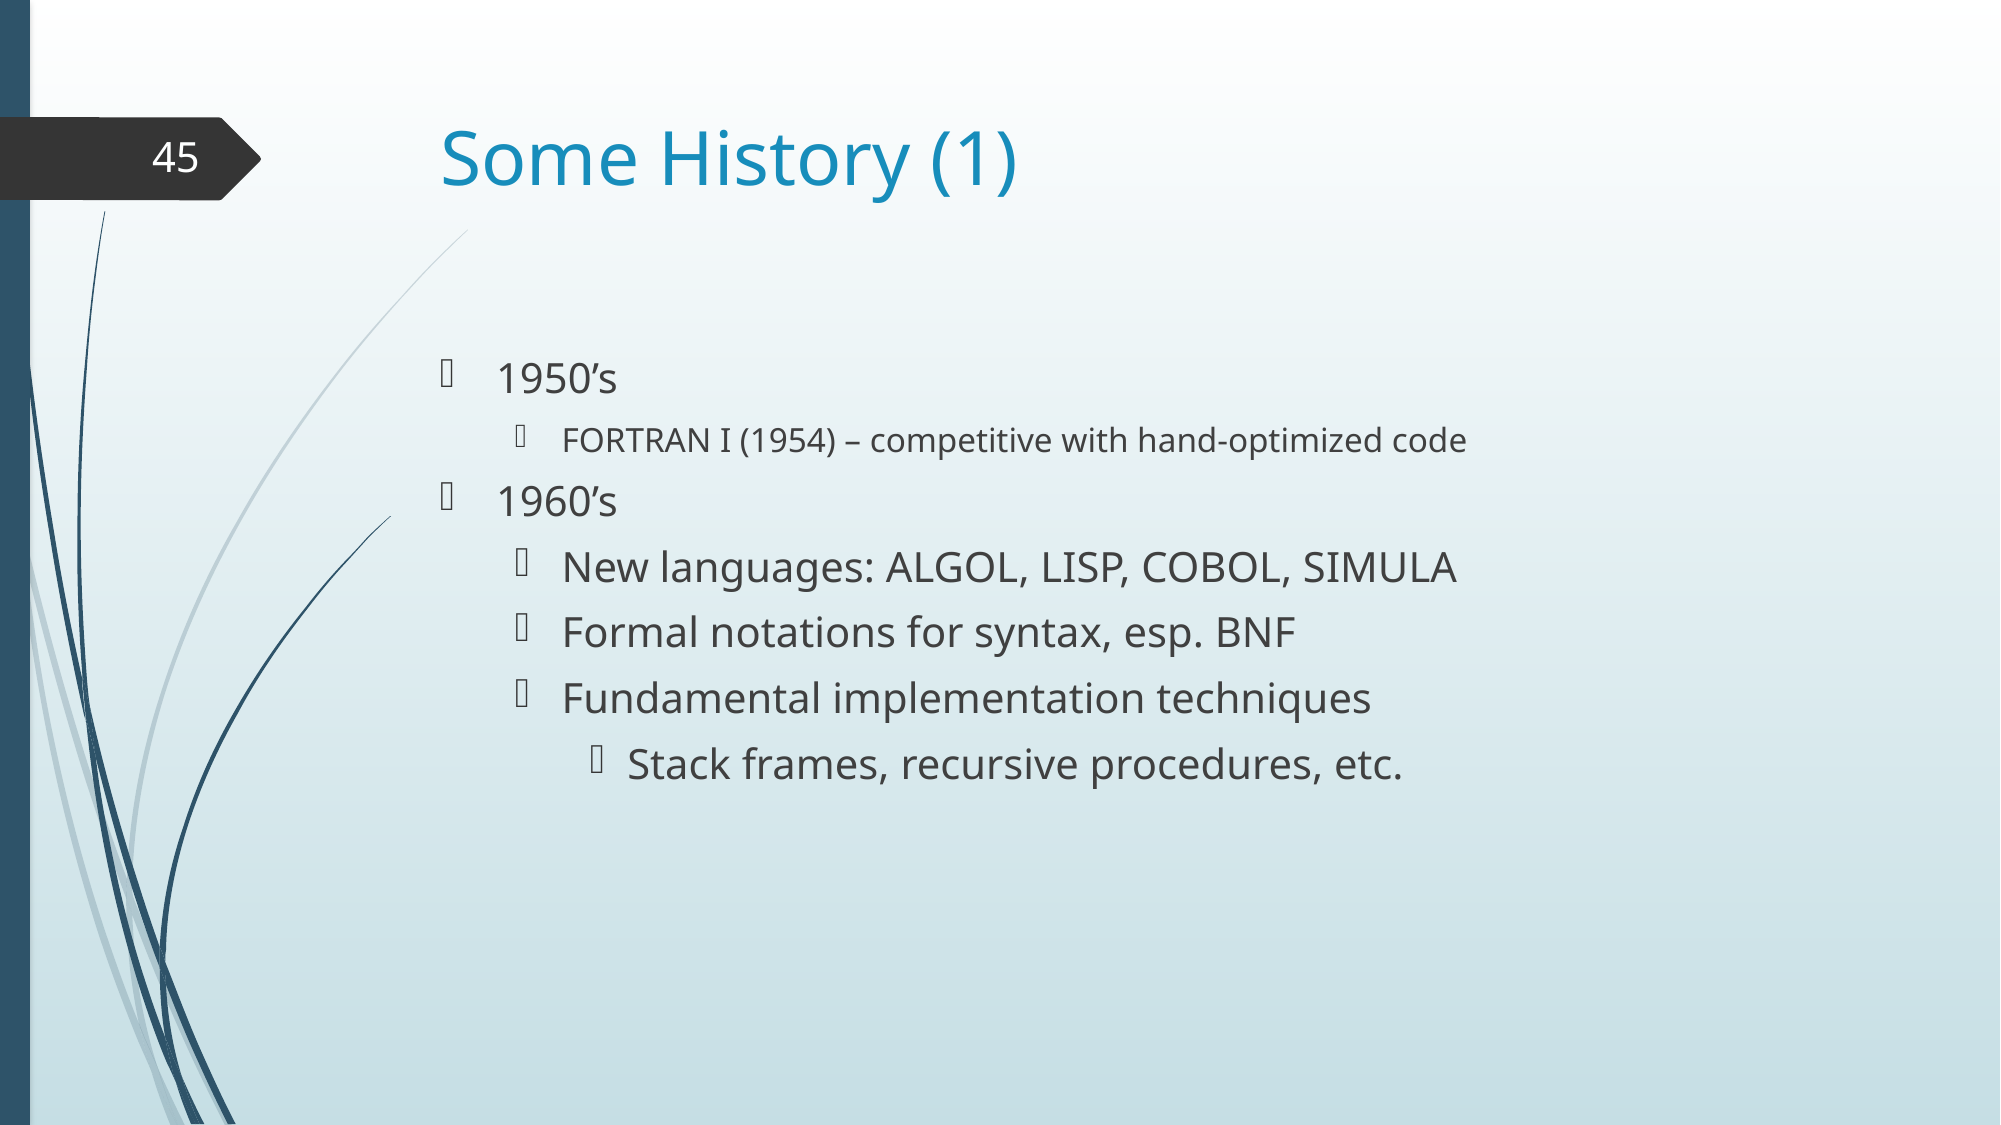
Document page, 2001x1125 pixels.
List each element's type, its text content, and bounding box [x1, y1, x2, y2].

list 1950’s FORTRAN I (1954) – competitive with hand-optimized code 1960’s New languages: ALGOL, LISP, COBOL, SIMULA Formal notations for syntax, esp. BNF Fundamental implementation techniques Stack frames, recursive procedures, etc. [424, 350, 1888, 988]
title Some History (1) [425, 102, 1888, 313]
slide_number 45 [87, 129, 216, 190]
